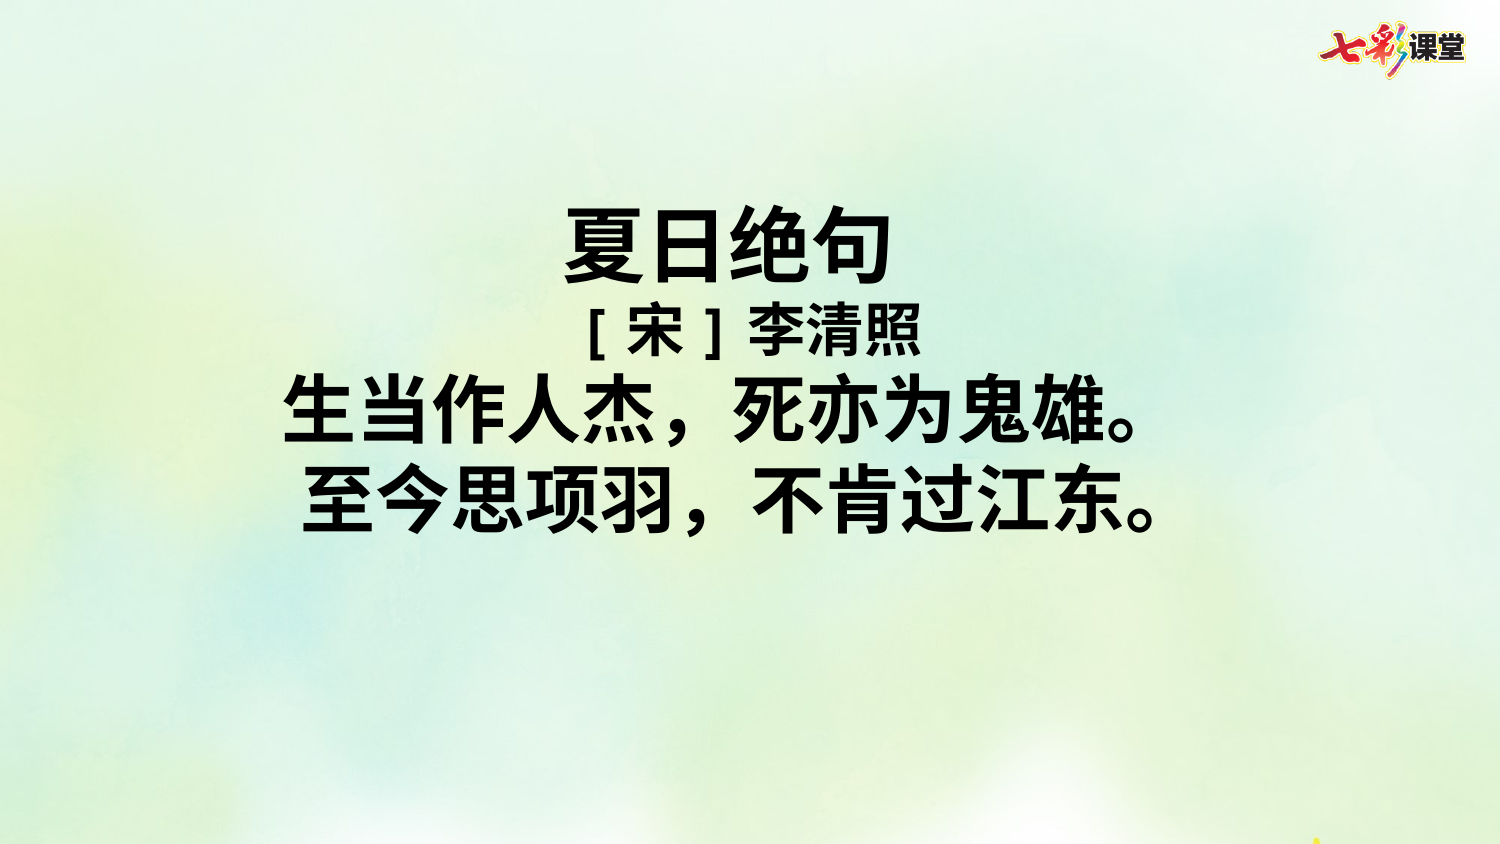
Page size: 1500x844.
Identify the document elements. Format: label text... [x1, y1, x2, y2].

text_box 夏日绝句 [宋]李清照 生当作人杰，死亦为鬼雄。 至今思项羽，不肯过江东。 [250, 185, 1249, 551]
picture [0, 0, 1500, 844]
